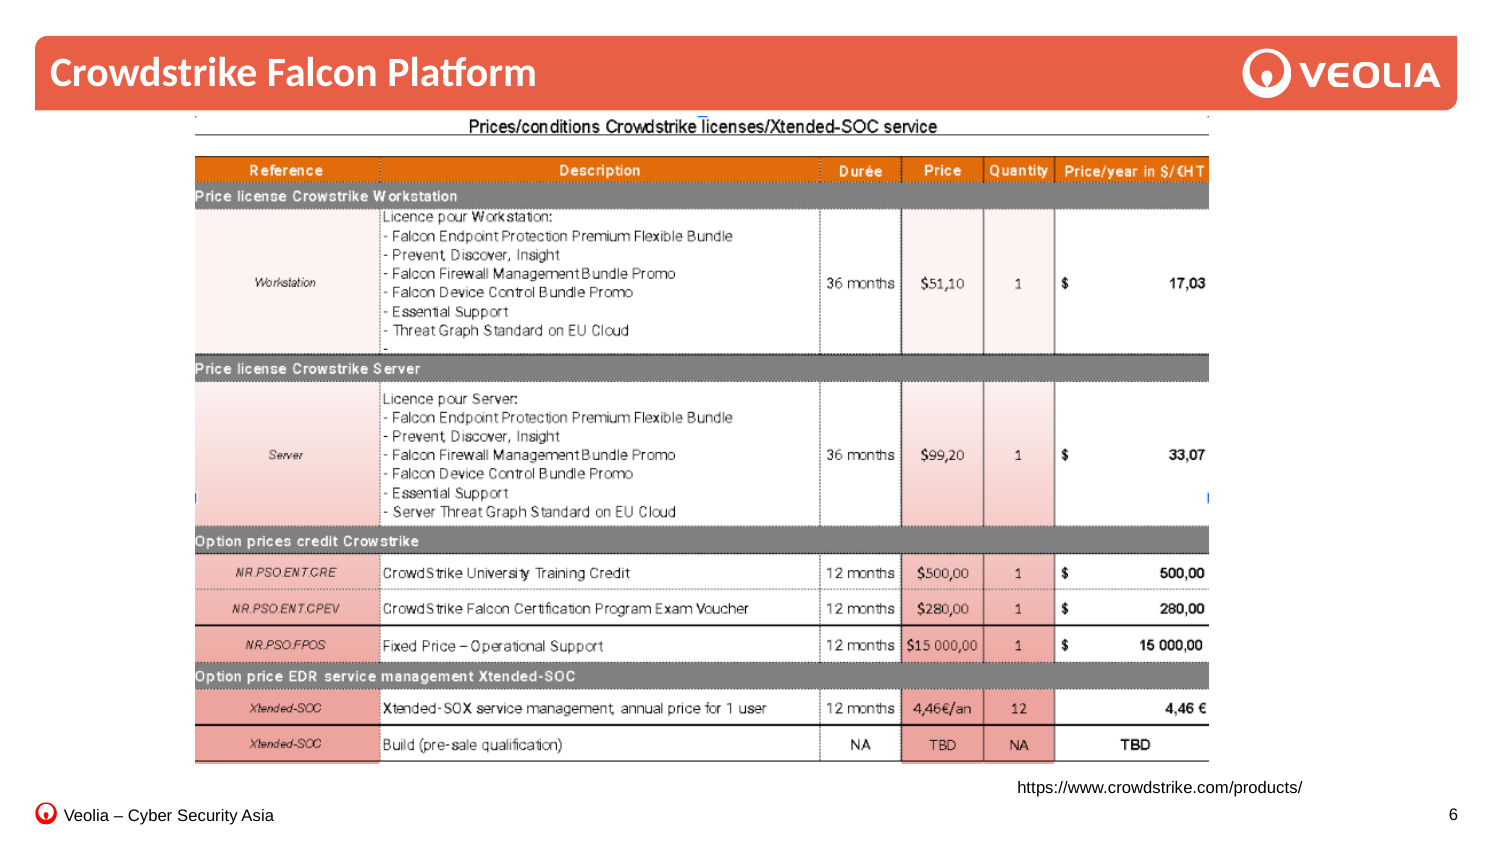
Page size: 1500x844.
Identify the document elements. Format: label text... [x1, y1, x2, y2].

picture [195, 116, 1209, 764]
title Crowdstrike Falcon Platform [35, 36, 1457, 111]
picture [35, 802, 57, 825]
text_box https://www.crowdstrike.com/products/ [1002, 766, 1500, 807]
